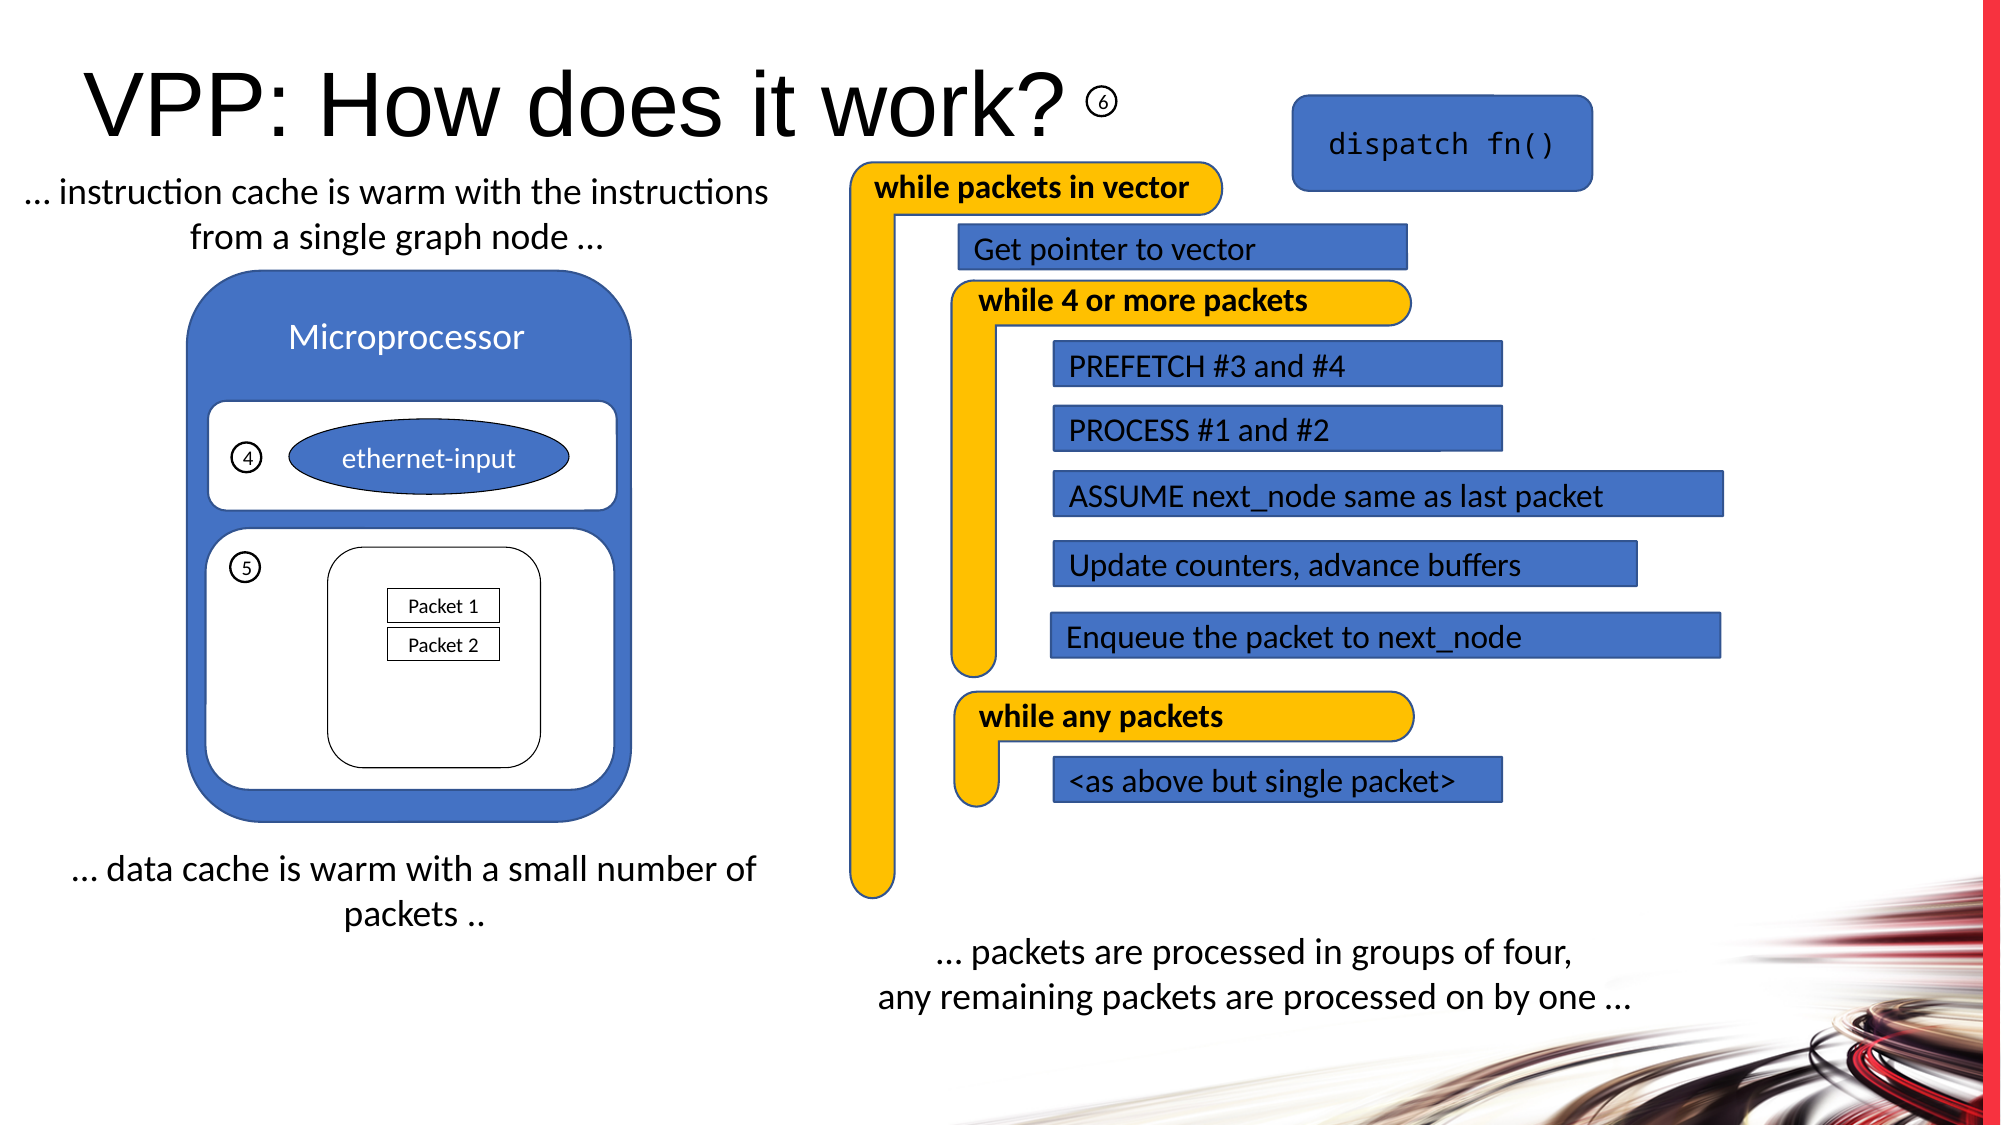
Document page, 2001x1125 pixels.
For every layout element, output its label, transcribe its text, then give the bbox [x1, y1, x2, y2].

text_box [849, 188, 1224, 900]
text_box Enqueue the packet to next_node [1049, 611, 1722, 659]
text_box while packets in vector [859, 188, 1206, 213]
text_box [206, 399, 618, 512]
text_box [953, 690, 1415, 808]
text_box Packet 2 [386, 627, 500, 662]
text_box … data cache is warm with a small number of packets .. [13, 836, 817, 987]
text_box while any packets [964, 687, 1239, 742]
text_box ethernet-input [287, 417, 571, 496]
title VPP: How does it work? [68, 27, 1849, 188]
text_box … packets are processed in groups of four, any remaining packets are processed on by one … [857, 919, 1661, 1025]
text_box Microprocessor [239, 310, 575, 365]
text_box [185, 310, 633, 823]
text_box … instruction cache is warm with the instructions from a single graph node … [0, 159, 799, 310]
picture [0, 0, 1983, 1125]
text_box [204, 526, 616, 791]
text_box 4 [229, 440, 264, 475]
text_box [326, 546, 542, 769]
text_box <as above but single packet> [1052, 755, 1504, 803]
text_box dispatch fn() [1297, 188, 1587, 192]
text_box Get pointer to vector [957, 223, 1409, 271]
text_box PREFETCH #3 and #4 [1052, 340, 1504, 388]
text_box ASSUME next_node same as last packet [1052, 470, 1725, 518]
text_box [950, 279, 1413, 679]
text_box while 4 or more packets [963, 270, 1324, 326]
text_box Packet 1 [386, 588, 500, 623]
text_box PROCESS #1 and #2 [1052, 404, 1504, 452]
text_box 5 [227, 550, 263, 585]
text_box Update counters, advance buffers [1052, 540, 1638, 588]
